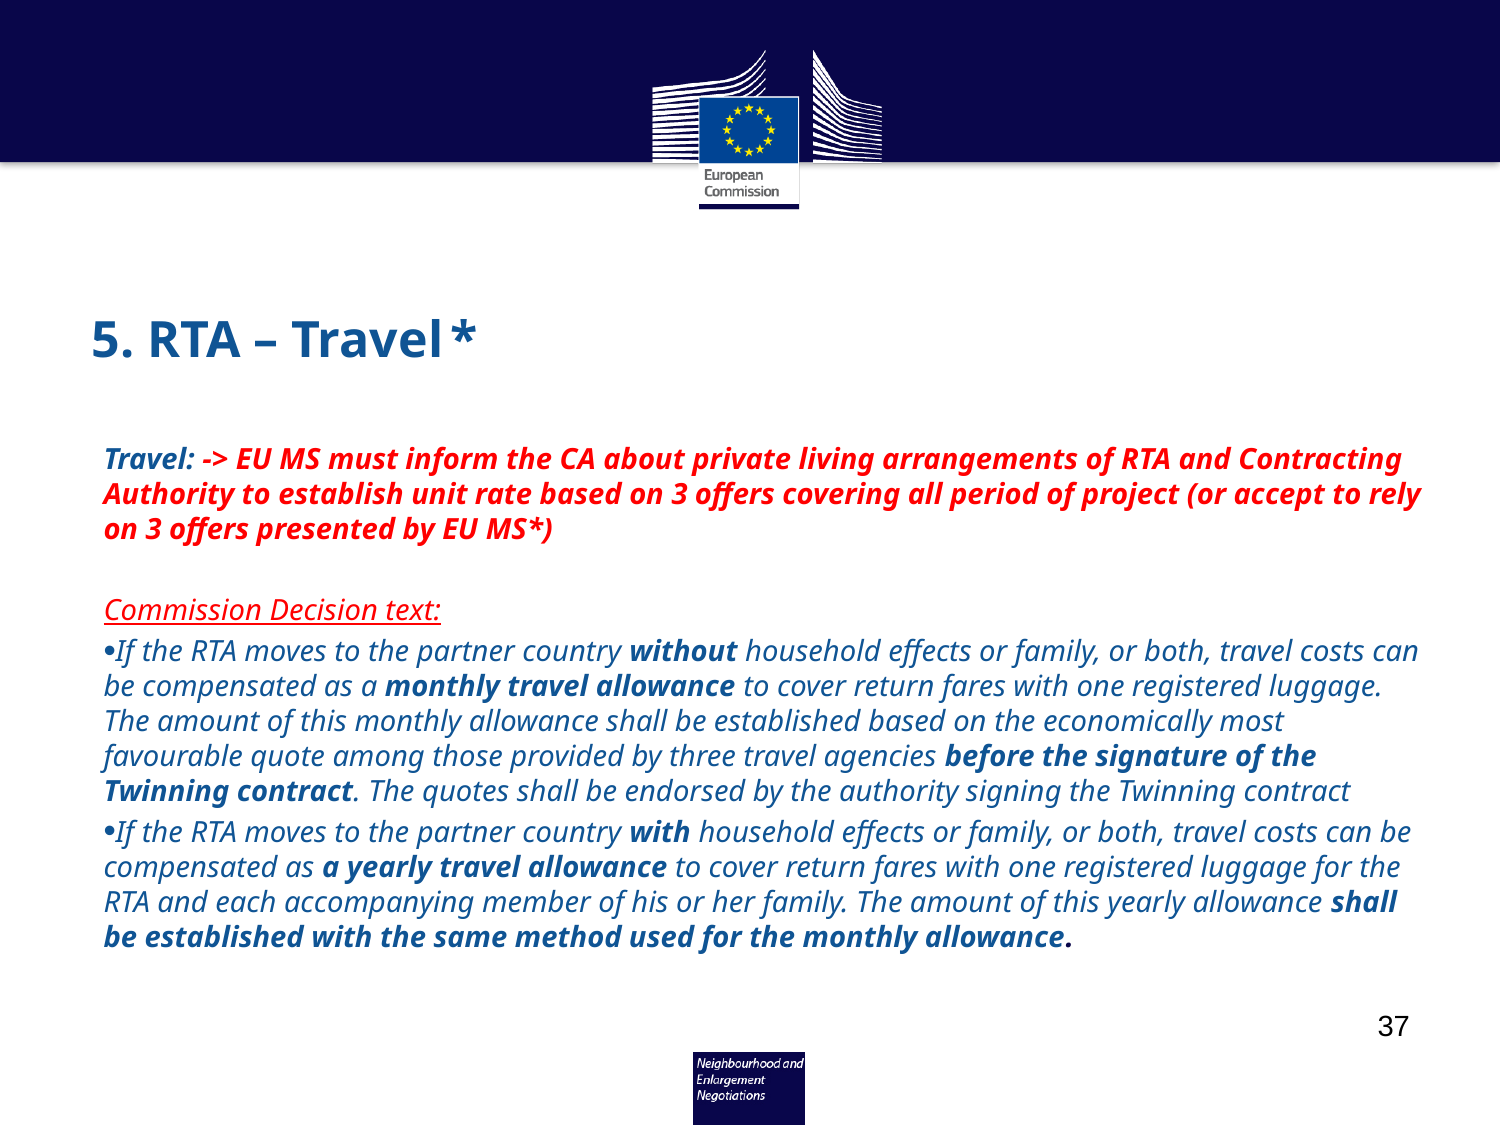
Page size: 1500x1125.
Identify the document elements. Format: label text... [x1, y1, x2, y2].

title 5. RTA – Travel * [76, 255, 1428, 410]
slide_number 37 [1074, 999, 1426, 1078]
picture [615, 50, 882, 255]
list Travel: -> EU MS must inform the CA about private living arrangements of RTA and Contracting Authority to establish unit rate based on 3 offers covering all period of project (or accept to rely on 3 offers presented by EU MS*) Commission Decision text: If the RTA moves to the partner country without household effects or family, or both, travel costs can be compensated as a monthly travel allowance to cover return fares with one registered luggage. The amount of this monthly allowance shall be established based on the economically most favourable quote among those provided by three travel agencies before the signature of the Twinning contract. The quotes shall be endorsed by the authority signing the Twinning contract If the RTA moves to the partner country with household effects or family, or both, travel costs can be compensated as a yearly travel allowance to cover return fares with one registered luggage for the RTA and each accompanying member of his or her family. The amount of this yearly allowance shall be established with the same method used for the monthly allowance. [88, 432, 1439, 988]
picture [693, 1052, 805, 1125]
